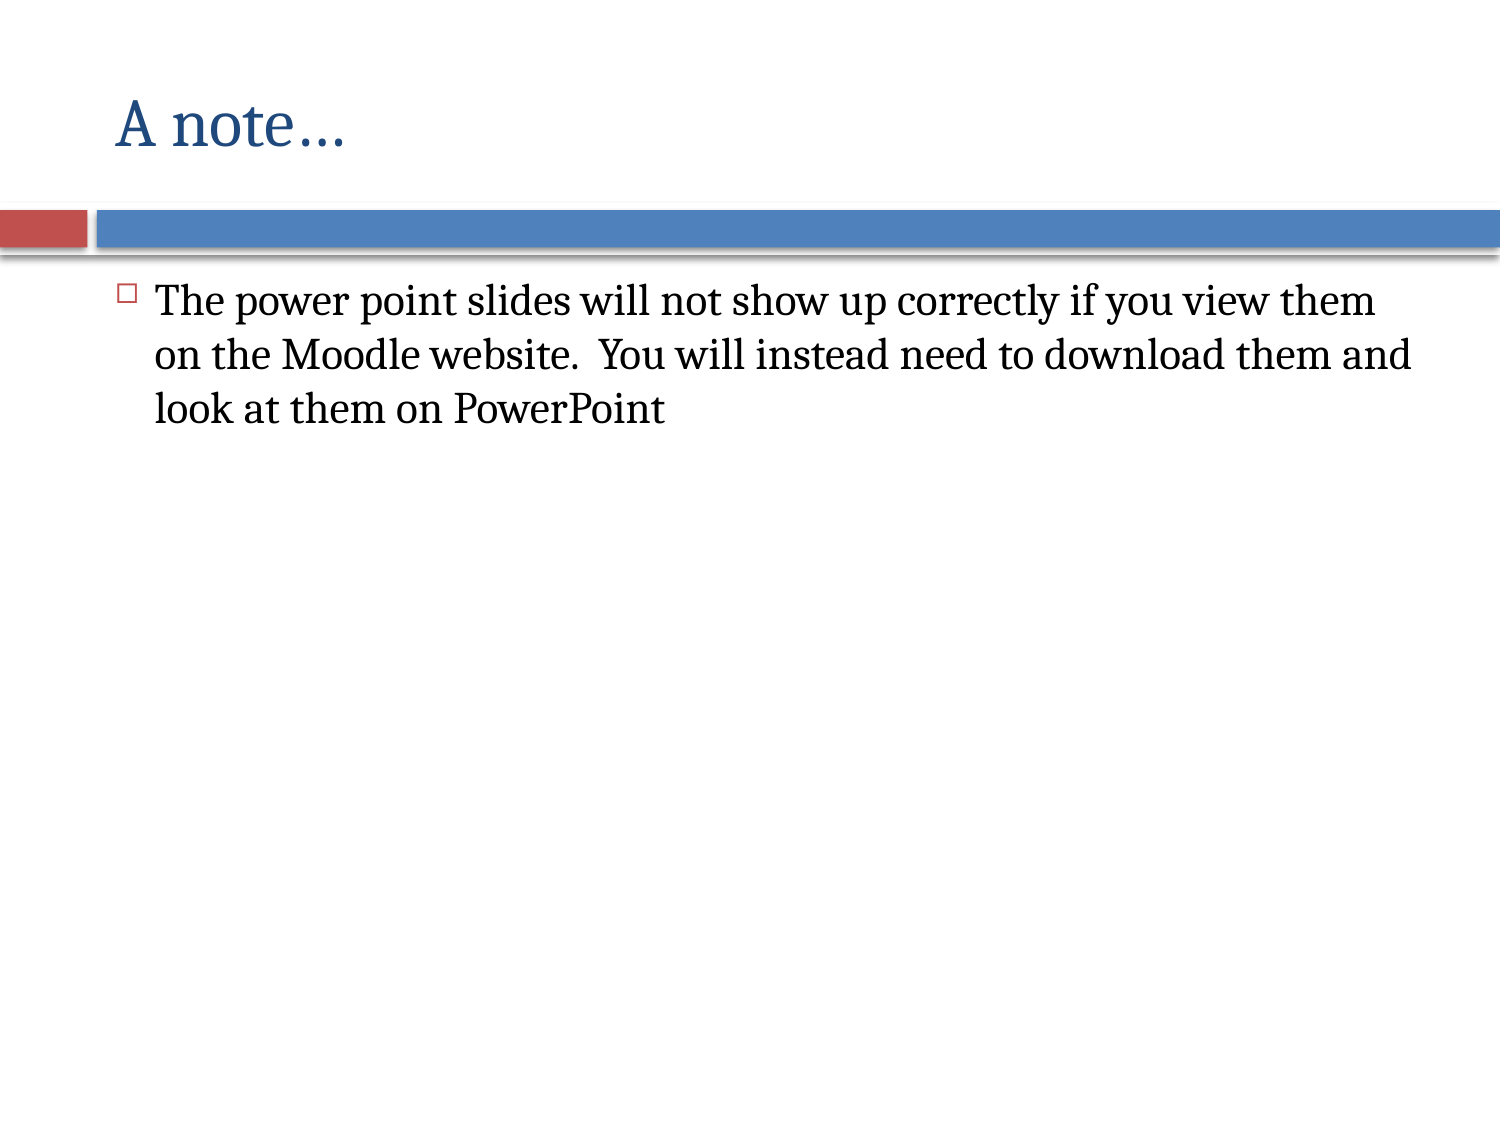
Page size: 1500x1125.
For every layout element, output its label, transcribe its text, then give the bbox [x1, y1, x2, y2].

list The power point slides will not show up correctly if you view them on the Moodle website. You will instead need to download them and look at them on PowerPoint [100, 262, 1438, 1000]
title A note… [100, 37, 1438, 200]
